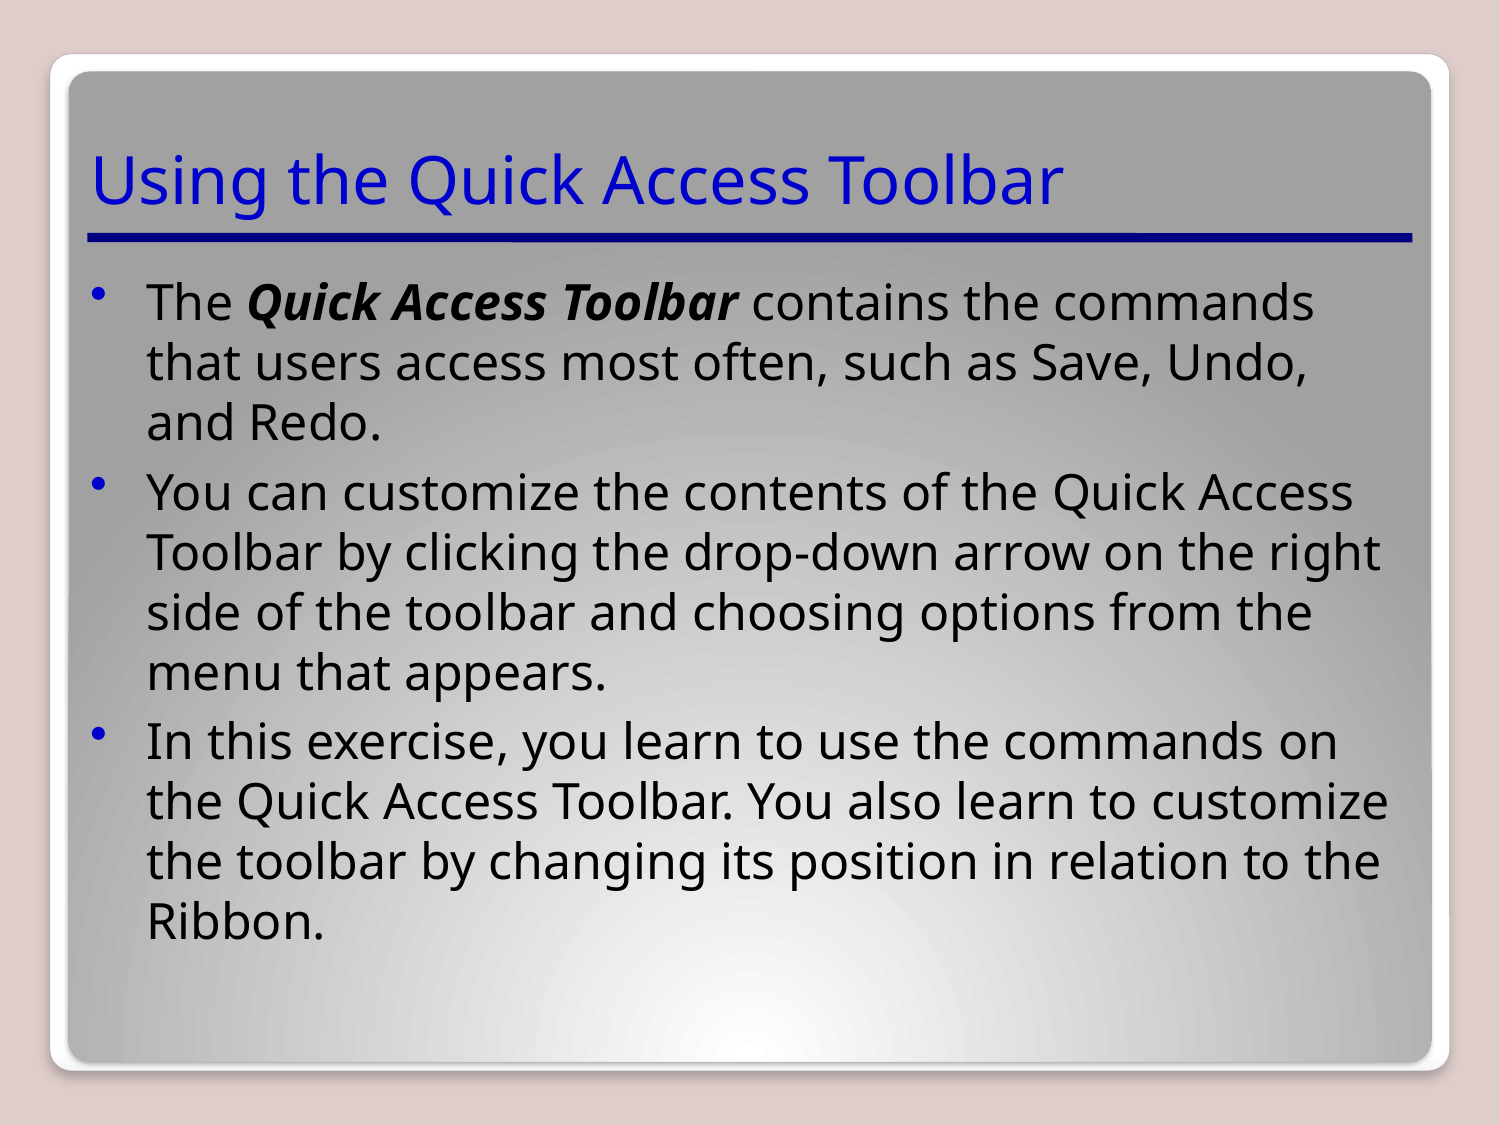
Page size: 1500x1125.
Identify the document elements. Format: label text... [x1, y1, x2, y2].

title Using the Quick Access Toolbar [74, 74, 1426, 226]
list The Quick Access Toolbar contains the commands that users access most often, such as Save, Undo, and Redo. You can customize the contents of the Quick Access Toolbar by clicking the drop-down arrow on the right side of the toolbar and choosing options from the menu that appears. In this exercise, you learn to use the commands on the Quick Access Toolbar. You also learn to customize the toolbar by changing its position in relation to the Ribbon. [74, 262, 1426, 1063]
